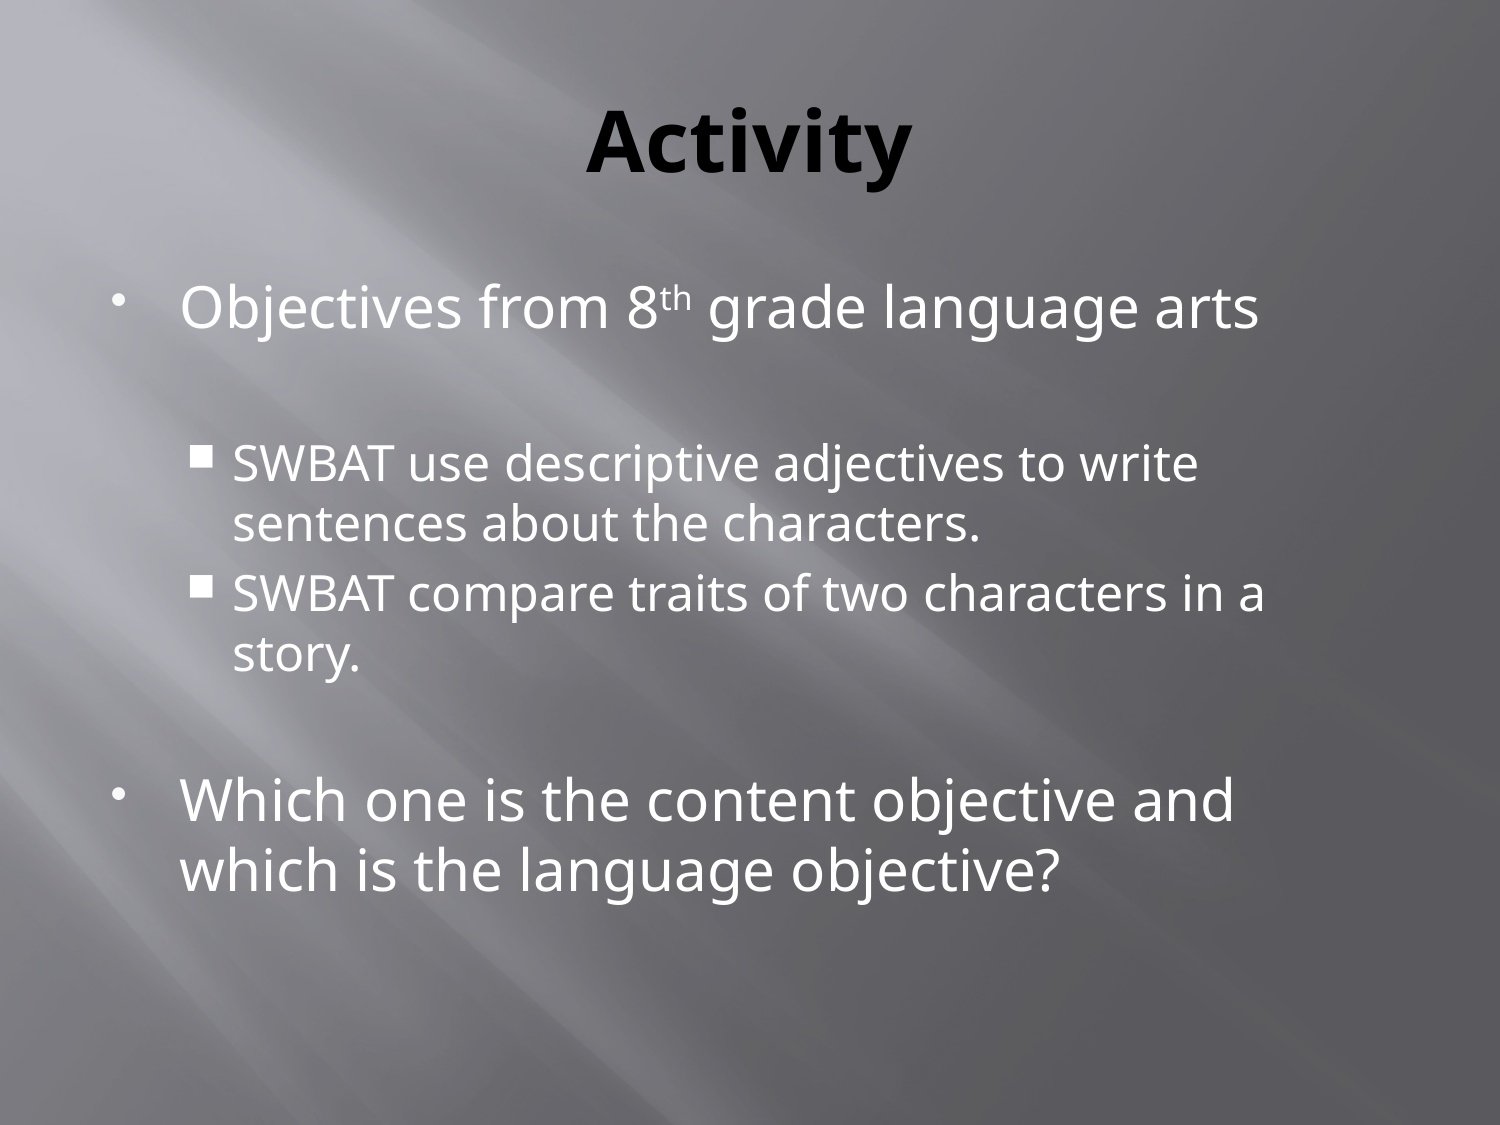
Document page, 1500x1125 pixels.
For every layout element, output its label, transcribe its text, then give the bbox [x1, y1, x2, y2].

title Activity [75, 45, 1425, 233]
list Objectives from 8th grade language arts SWBAT use descriptive adjectives to write sentences about the characters. SWBAT compare traits of two characters in a story. Which one is the content objective and which is the language objective? [75, 262, 1425, 1035]
